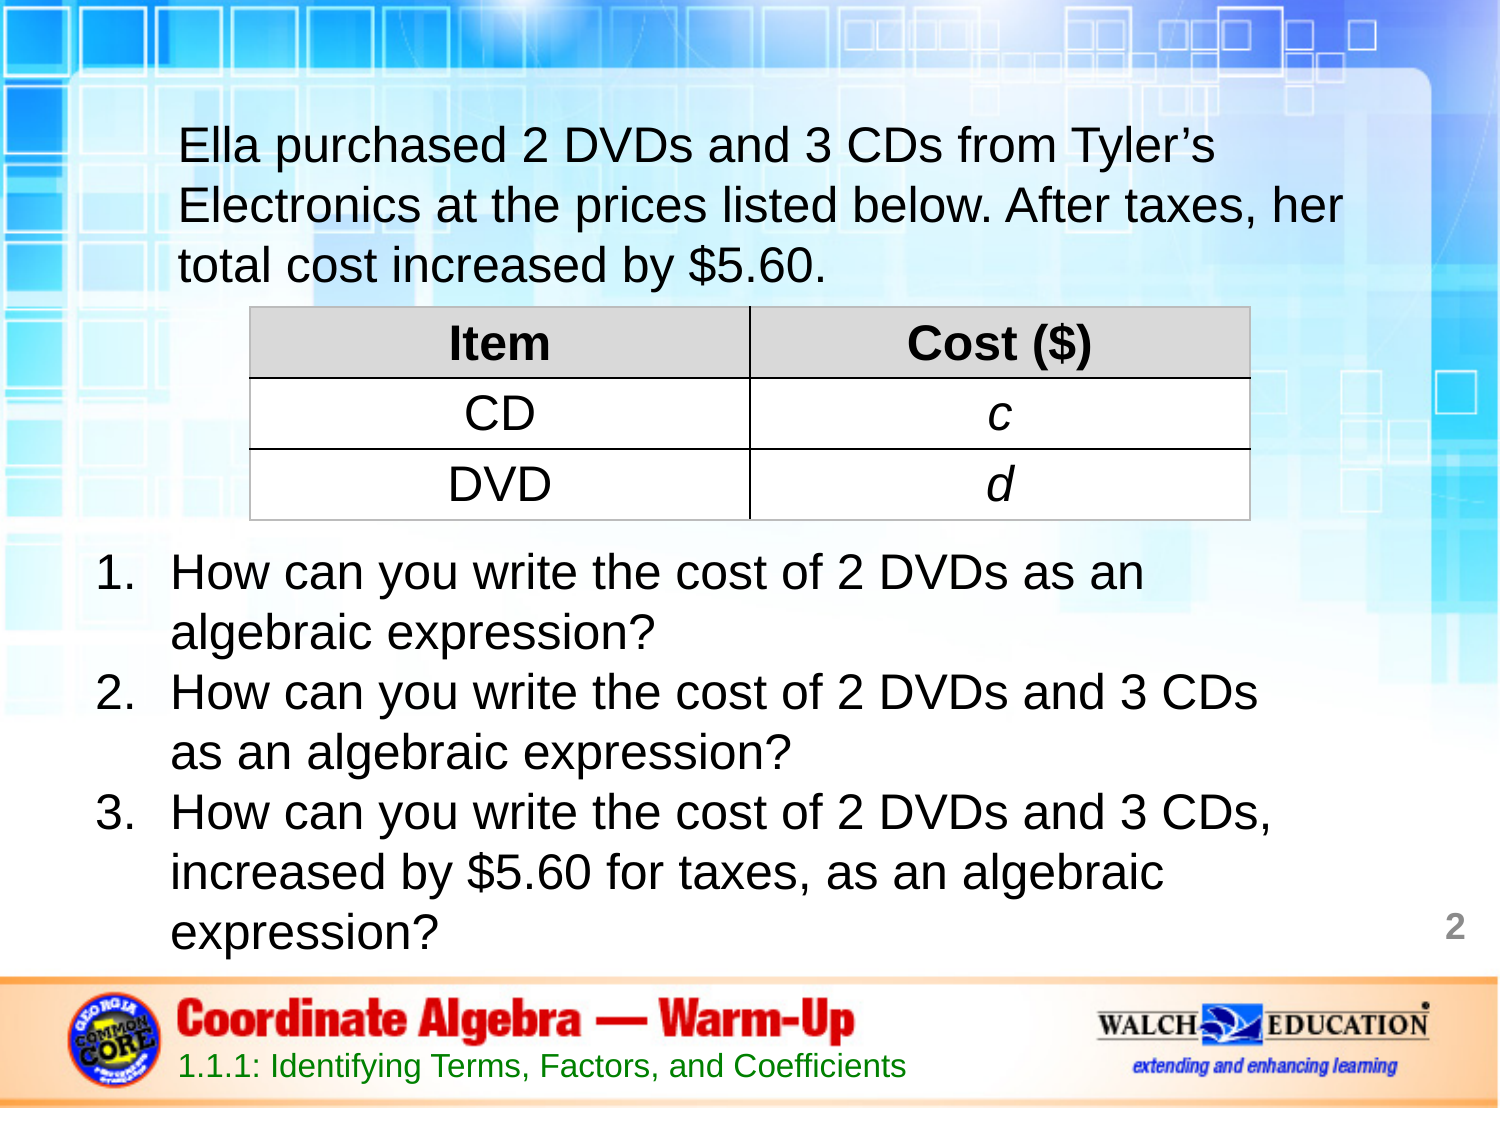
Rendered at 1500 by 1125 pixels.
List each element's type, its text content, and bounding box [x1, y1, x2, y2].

table_header Item [251, 308, 749, 377]
slide_number 2 [1361, 901, 1481, 949]
table_cell CD [251, 379, 749, 448]
table_cell DVD [251, 450, 749, 519]
text_box How can you write the cost of 2 DVDs as an algebraic expression? How can you write the cost of 2 DVDs and 3 CDs as an algebraic expression? How can you write the cost of 2 DVDs and 3 CDs, increased by $5.60 for taxes, as an algebraic expression? [80, 532, 1313, 967]
text_box Ella purchased 2 DVDs and 3 CDs from Tyler’s Electronics at the prices listed below. After taxes, her total cost increased by $5.60. [162, 105, 1394, 308]
list 1.1.1: Identifying Terms, Factors, and Coefficients [162, 1036, 1070, 1080]
table_header Cost ($) [751, 308, 1249, 377]
table_cell c [751, 379, 1249, 448]
table_cell d [751, 450, 1249, 519]
picture [0, 0, 1500, 1108]
